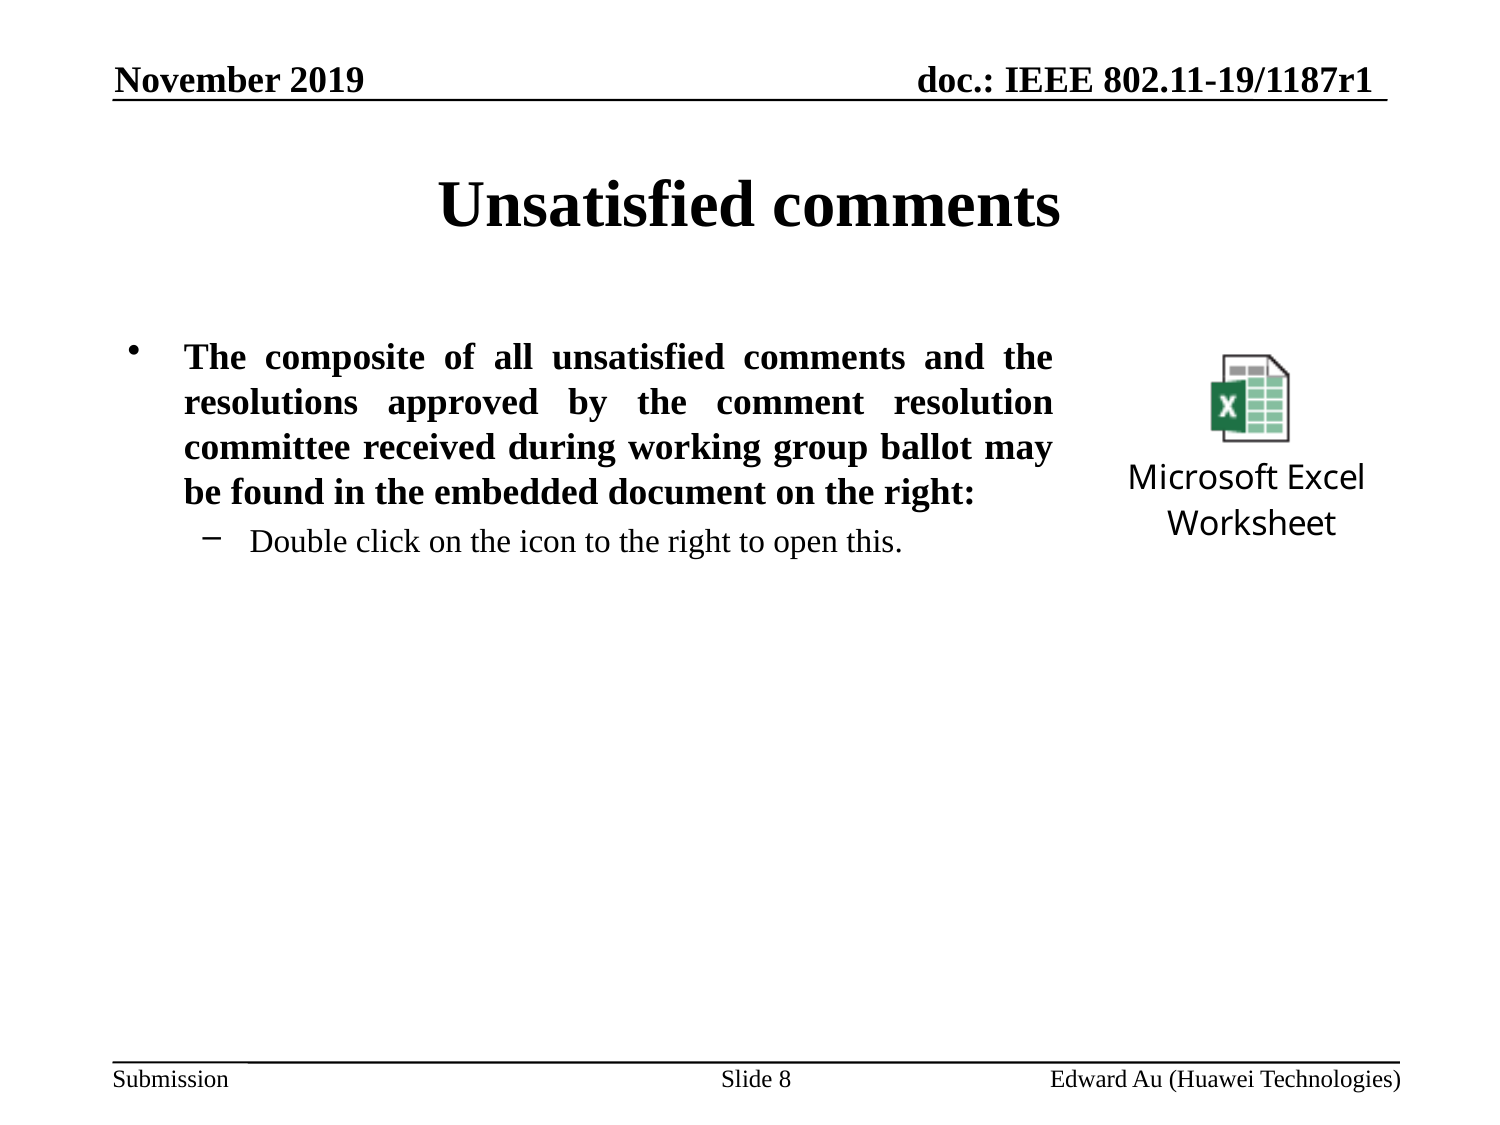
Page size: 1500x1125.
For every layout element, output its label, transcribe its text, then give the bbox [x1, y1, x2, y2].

footer Edward Au (Huawei Technologies) [1044, 1061, 1402, 1093]
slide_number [114, 54, 368, 101]
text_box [1114, 353, 1388, 591]
slide_number Slide 8 [712, 1061, 800, 1093]
list The composite of all unsatisfied comments and the resolutions approved by the comment resolution committee received during working group ballot may be found in the embedded document on the right: Double click on the icon to the right to open this. [112, 324, 1070, 1001]
title Unsatisfied comments [112, 112, 1388, 288]
